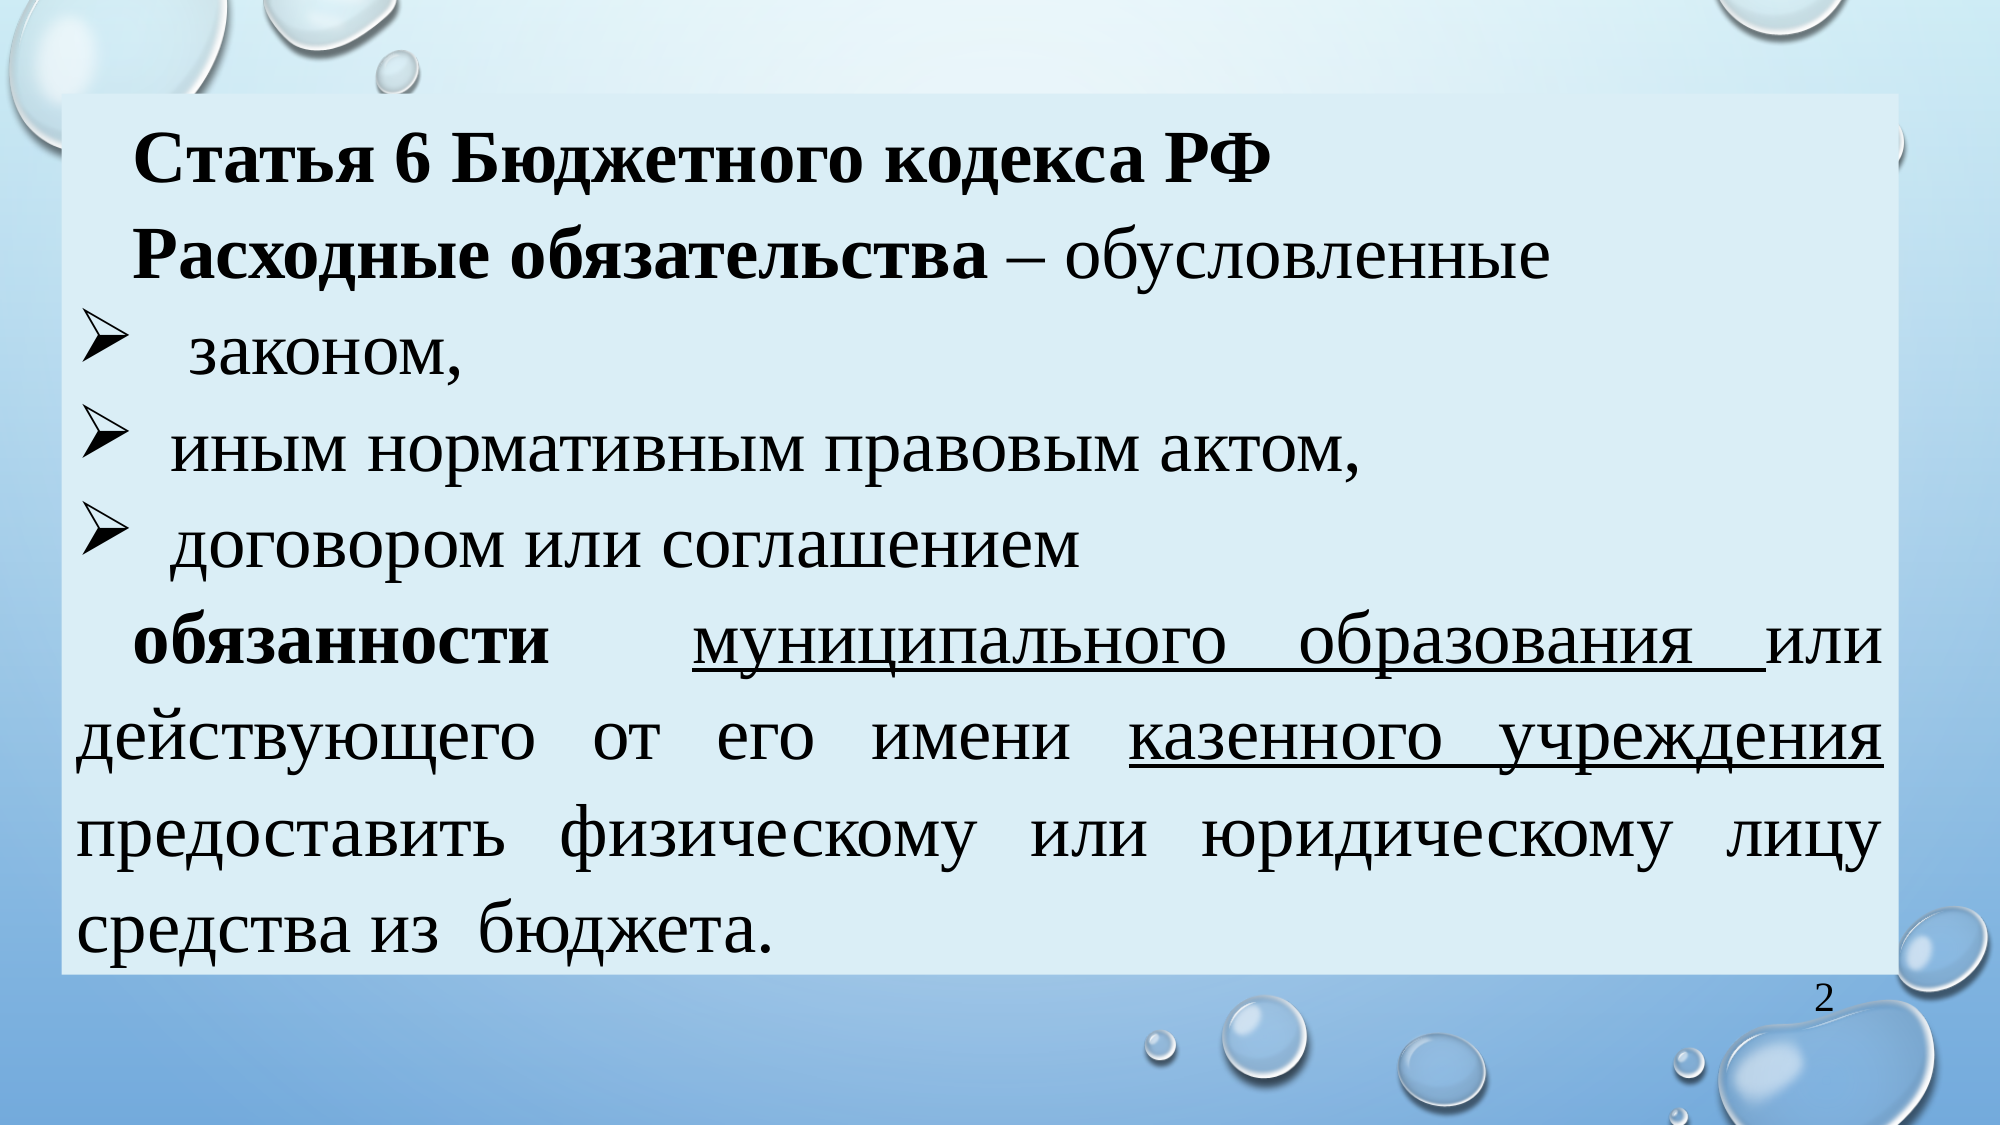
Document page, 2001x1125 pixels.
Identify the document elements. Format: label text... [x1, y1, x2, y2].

slide_number 2 [1724, 965, 1851, 1025]
text_box Статья 6 Бюджетного кодекса РФ Расходные обязательства – обусловленные законом, иным нормативным правовым актом, договором или соглашением обязанности муниципального образования или действующего от его имени казенного учреждения предоставить физическому или юридическому лицу средства из бюджета. [61, 93, 1899, 975]
picture [0, 0, 2000, 1125]
